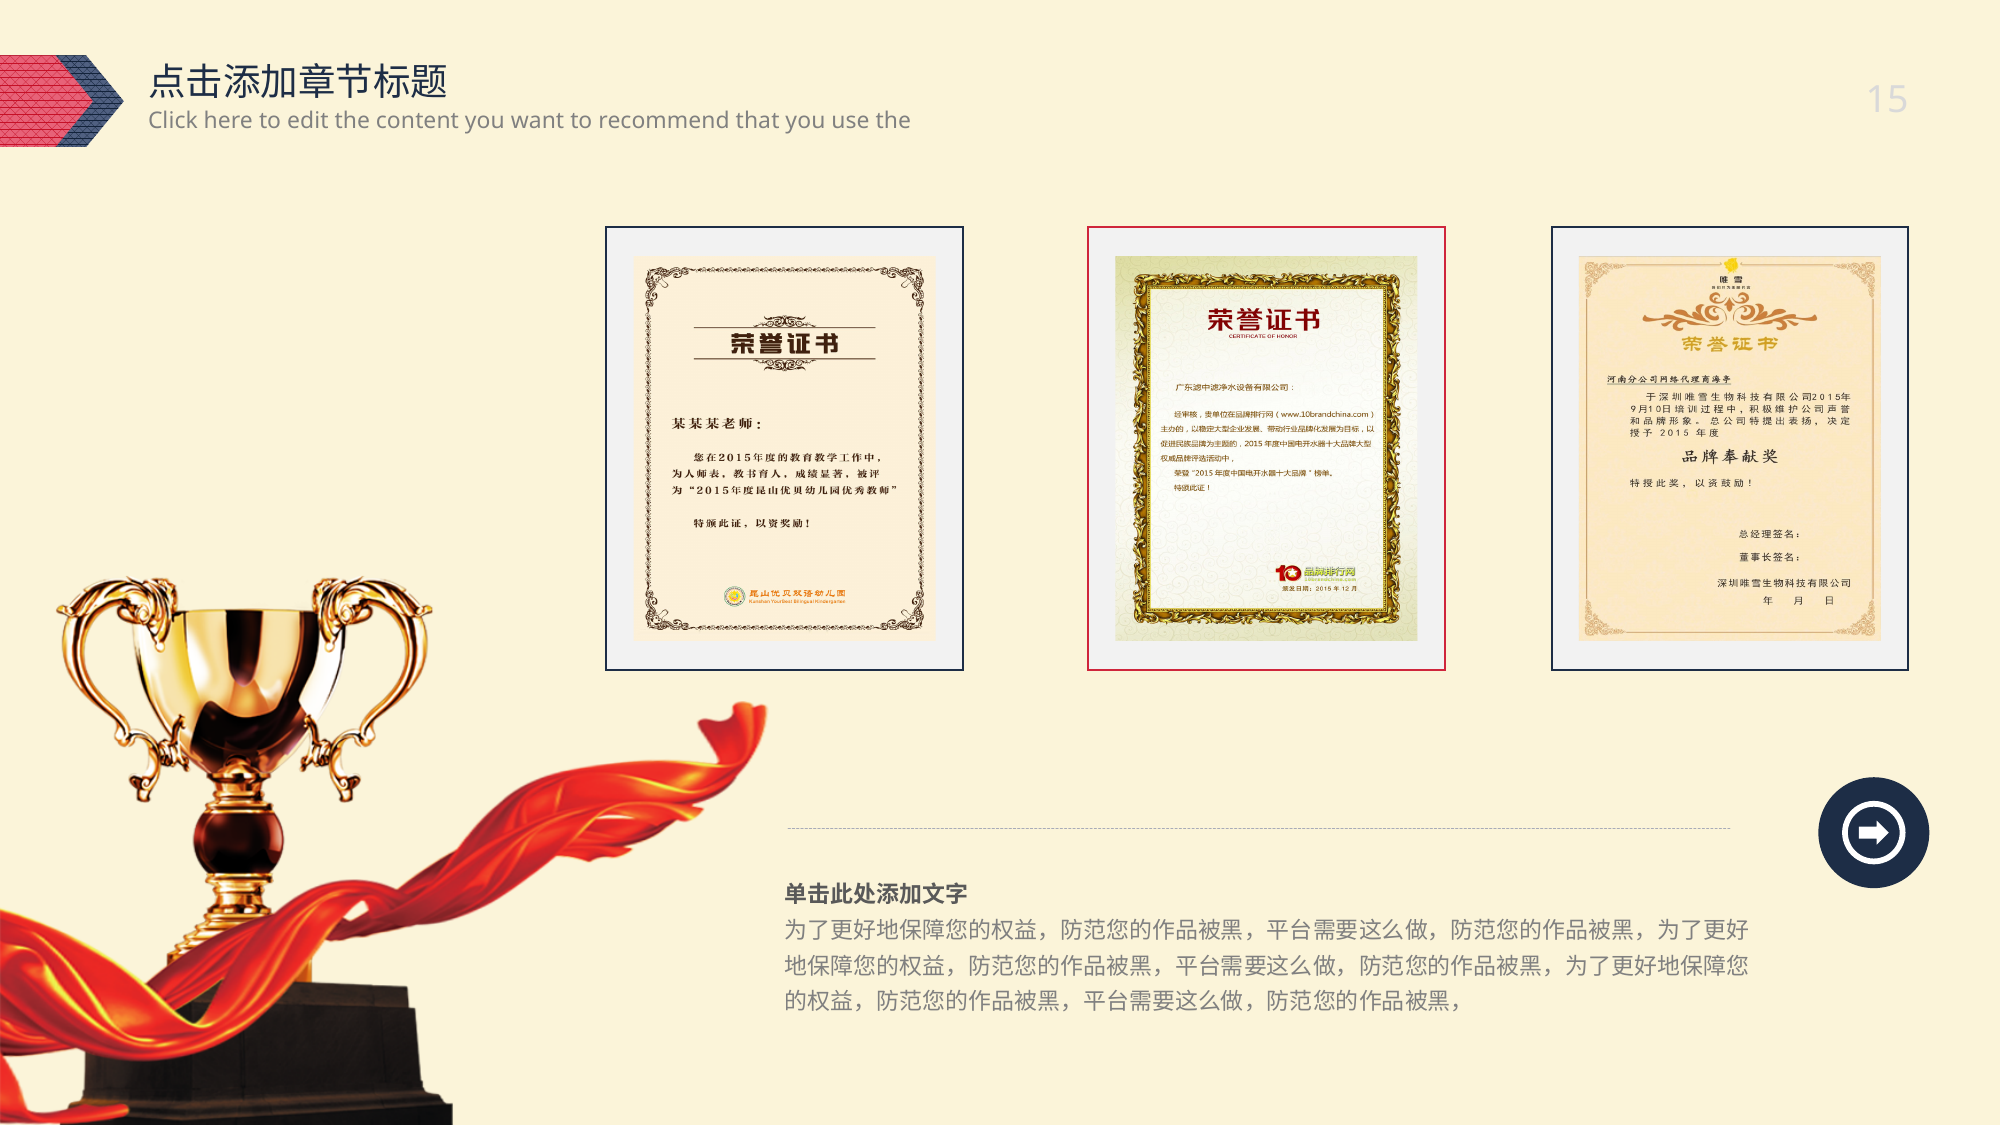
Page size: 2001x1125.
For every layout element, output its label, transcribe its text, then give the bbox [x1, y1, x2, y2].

text_box [605, 226, 964, 671]
picture [0, 575, 770, 1125]
text_box [1087, 226, 1446, 671]
text_box [633, 256, 937, 641]
list 点击添加章节标题 [133, 55, 1427, 101]
text_box [1578, 256, 1882, 641]
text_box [1818, 777, 1930, 889]
list Click here to edit the content you want to recommend that you use the [133, 101, 1427, 152]
text_box [1551, 226, 1909, 671]
text_box [1114, 256, 1418, 641]
text_box 单击此处添加文字 为了更好地保障您的权益，防范您的作品被黑，平台需要这么做，防范您的作品被黑，为了更好地保障您的权益，防范您的作品被黑，平台需要这么做，防范您的作品被黑，为了更好地保障您的权益，防范您的作品被黑，平台需要这么做，防范您的作品被黑， [770, 864, 1782, 1022]
